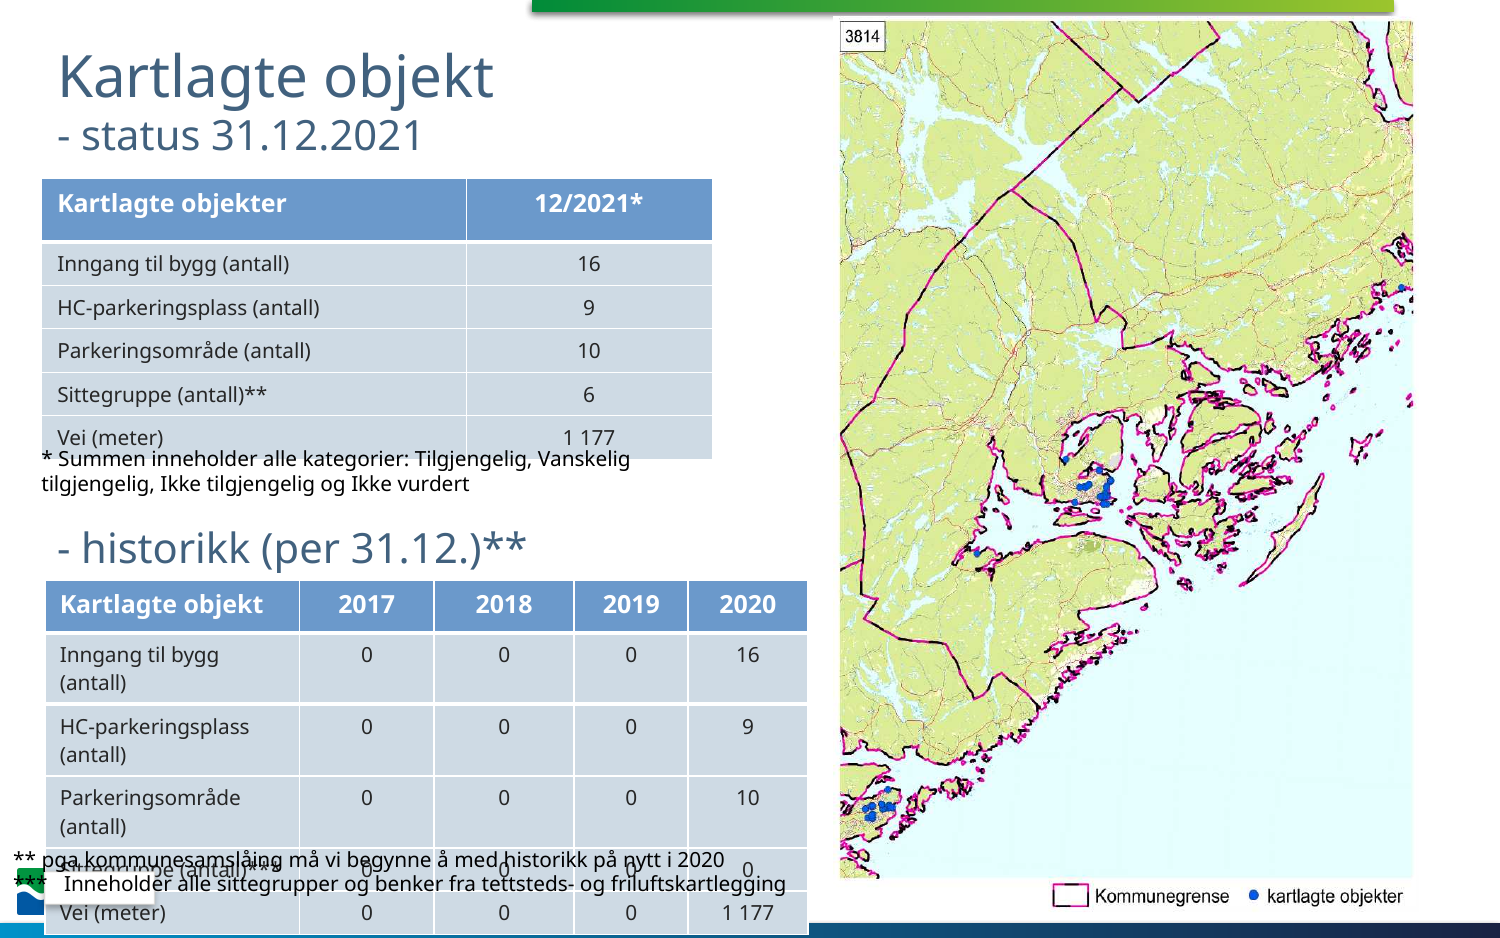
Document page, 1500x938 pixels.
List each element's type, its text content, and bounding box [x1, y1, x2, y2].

table_cell Vei (meter) [42, 416, 466, 438]
table_cell 0 [802, 849, 807, 890]
table_cell 0 [575, 635, 687, 702]
table_cell Sittegruppe (antall)** [42, 373, 466, 415]
table_cell 10 [689, 777, 807, 847]
table_cell 0 [300, 635, 433, 702]
table_cell 0 [575, 706, 687, 775]
table_header 2017 [300, 581, 433, 631]
table_cell 0 [435, 635, 573, 702]
table_cell Vei (meter) [46, 904, 299, 934]
text_box ** pga kommunesamslåing må vi begynne å med historikk på nytt i 2020 *** Inneholder alle sittegrupper og benker fra tettsteds- og friluftskartlegging [0, 838, 802, 904]
table_header 12/2021* [467, 179, 712, 240]
table_cell HC-parkeringsplass (antall) [42, 286, 466, 328]
table_cell 9 [689, 706, 807, 775]
text_box Kartlagte objekt - status 31.12.2021 [42, 24, 828, 167]
table_cell Parkeringsområde (antall) [46, 777, 299, 838]
table_cell 0 [575, 777, 687, 838]
table_cell 16 [689, 635, 807, 702]
table_cell 0 [435, 904, 573, 934]
text_box - historikk (per 31.12.)** [42, 496, 828, 580]
table_cell 1 177 [689, 892, 807, 934]
table_cell 0 [435, 777, 573, 838]
text_box * Summen inneholder alle kategorier: Tilgjengelig, Vanskelig tilgjengelig, Ikke tilgjengelig og Ikke vurdert [26, 438, 711, 504]
table_cell Inngang til bygg (antall) [42, 244, 466, 285]
table_cell 0 [300, 777, 433, 838]
table_cell 9 [467, 286, 712, 328]
table_cell 6 [467, 373, 712, 415]
table_cell 16 [467, 244, 712, 285]
table_cell Inngang til bygg (antall) [46, 635, 299, 702]
table_cell Parkeringsområde (antall) [42, 329, 466, 372]
table_cell 10 [467, 329, 712, 372]
table_cell HC-parkeringsplass (antall) [46, 706, 299, 775]
table_cell 0 [575, 904, 687, 934]
table_header Kartlagte objekter [42, 179, 466, 240]
table_header Kartlagte objekt [46, 581, 299, 631]
table_cell 0 [300, 904, 433, 934]
table_cell 0 [435, 706, 573, 775]
picture [833, 16, 1419, 913]
table_header 2018 [435, 581, 573, 631]
table_cell 0 [300, 706, 433, 775]
table_header 2020 [689, 581, 807, 631]
table_cell 1 177 [467, 416, 712, 459]
table_header 2019 [575, 581, 687, 631]
